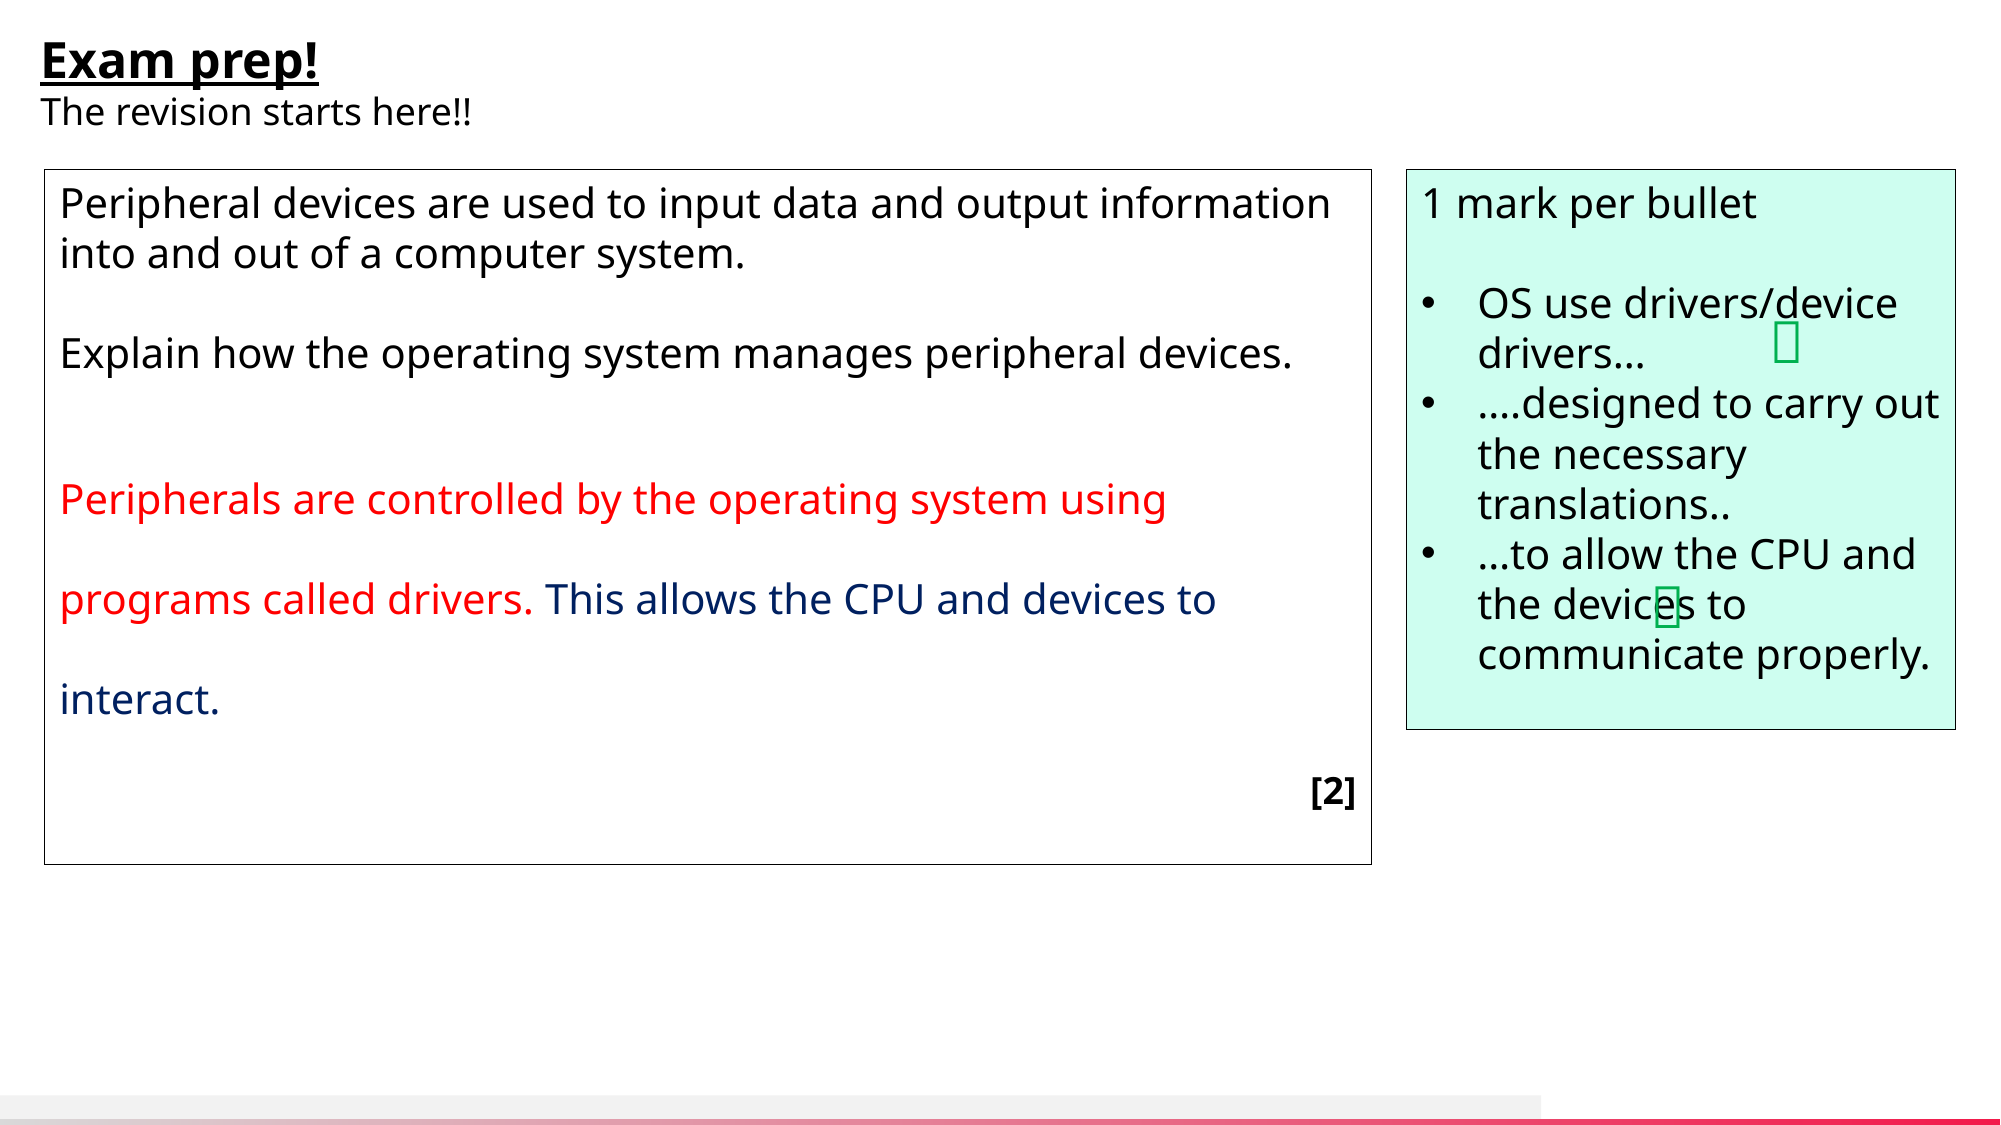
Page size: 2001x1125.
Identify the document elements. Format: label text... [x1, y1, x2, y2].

text_box Peripheral devices are used to input data and output information into and out of a computer system. Explain how the operating system manages peripheral devices. Peripherals are controlled by the operating system using programs called drivers. This allows the CPU and devices to interact. [2] [44, 169, 1372, 865]
text_box Exam prep! The revision starts here!! [25, 21, 1095, 141]
text_box  [1755, 298, 1847, 383]
text_box 1 mark per bullet OS use drivers/device drivers… ….designed to carry out the necessary translations.. …to allow the CPU and the devices to communicate properly. [1406, 169, 1956, 730]
text_box  [1635, 562, 1727, 648]
